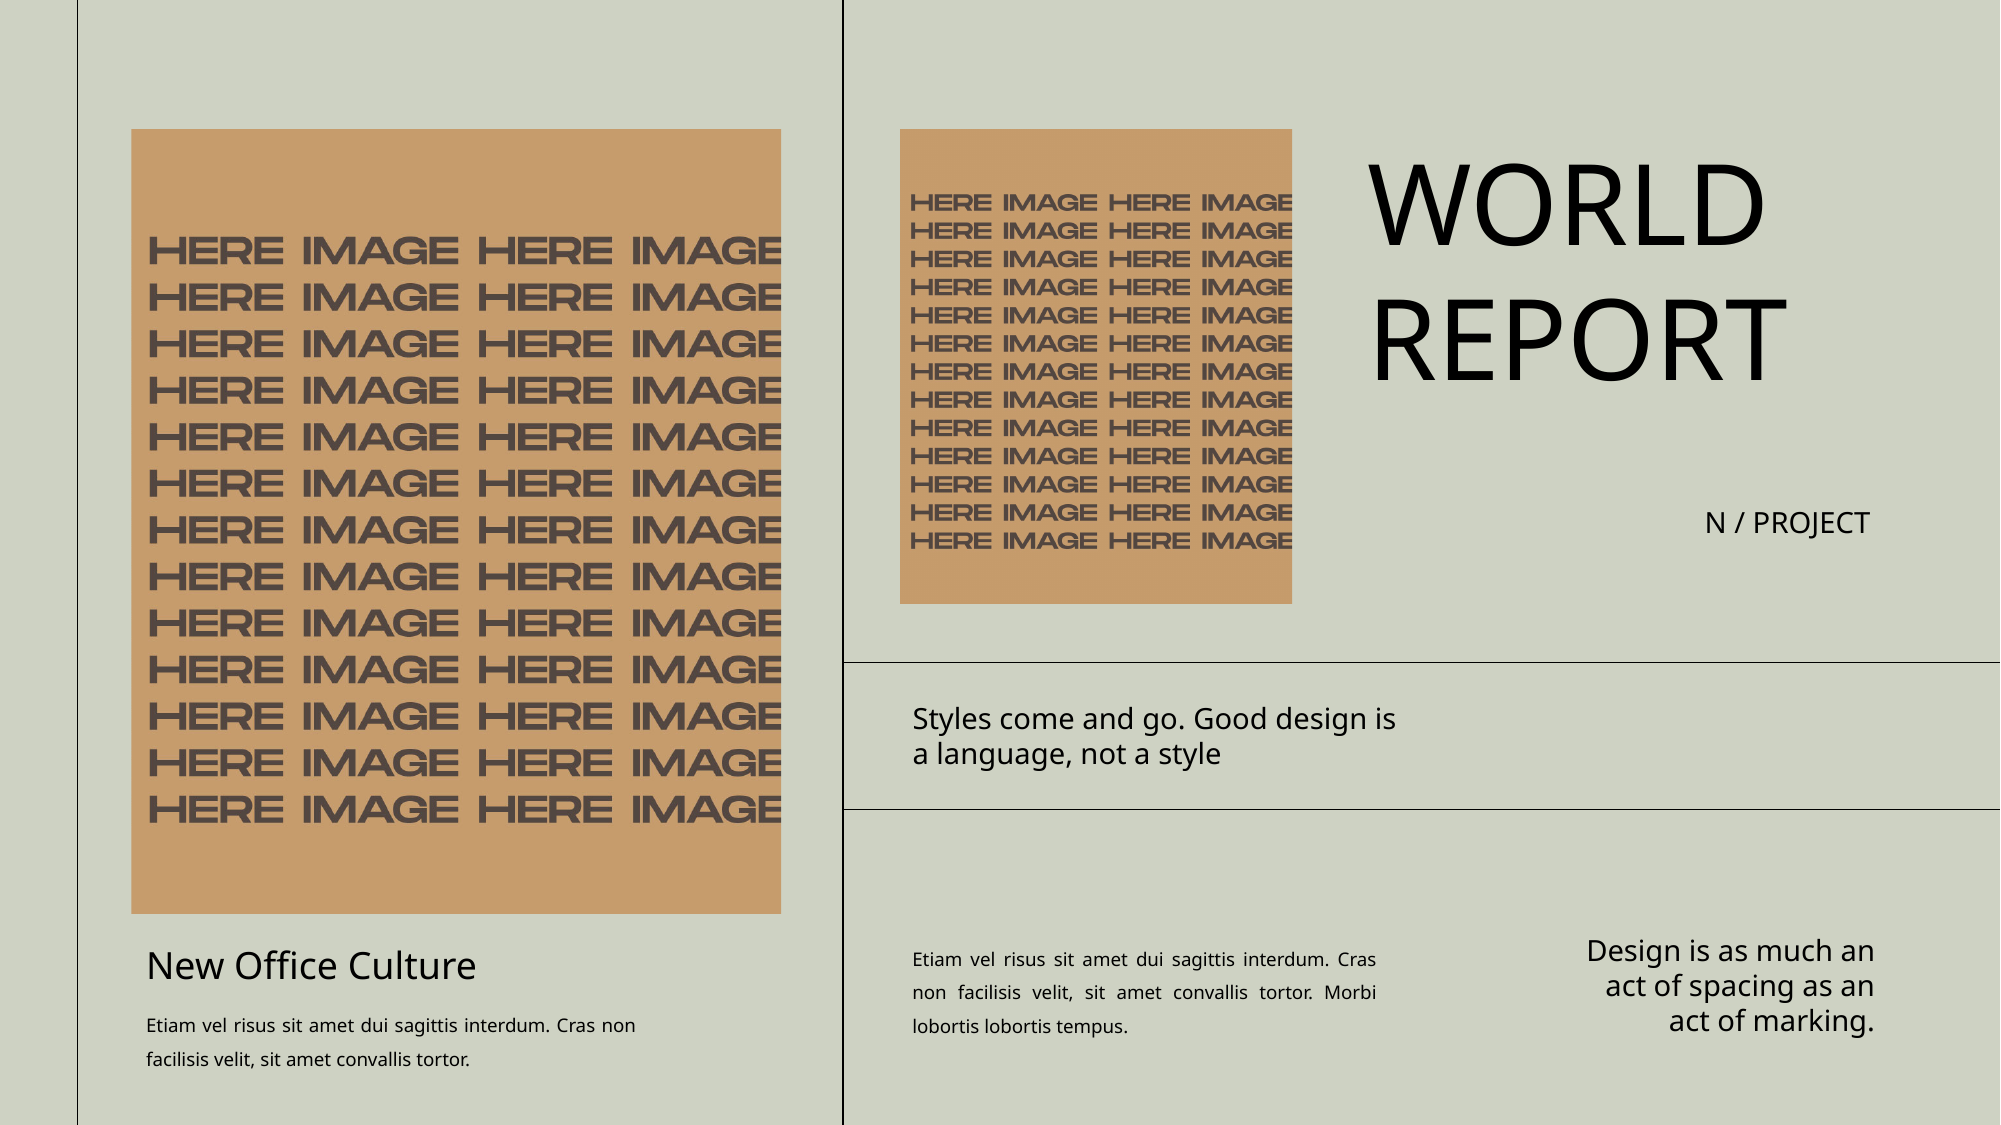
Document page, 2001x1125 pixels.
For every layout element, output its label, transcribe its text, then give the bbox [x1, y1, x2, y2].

text_box Etiam vel risus sit amet dui sagittis interdum. Cras non facilisis velit, sit amet convallis tortor. Morbi lobortis lobortis tempus. [897, 928, 1391, 1045]
text_box Styles come and go. Good design is a language, not a style [897, 693, 1417, 778]
text_box Etiam vel risus sit amet dui sagittis interdum. Cras non facilisis velit, sit amet convallis tortor. [131, 995, 650, 1078]
picture [899, 129, 1293, 604]
text_box New Office Culture [131, 934, 650, 995]
text_box WORLD REPORT [1352, 125, 2000, 411]
text_box N / PROJECT [1685, 496, 1890, 547]
text_box Design is as much an act of spacing as an act of marking. [1565, 924, 1890, 1045]
picture [131, 129, 782, 914]
